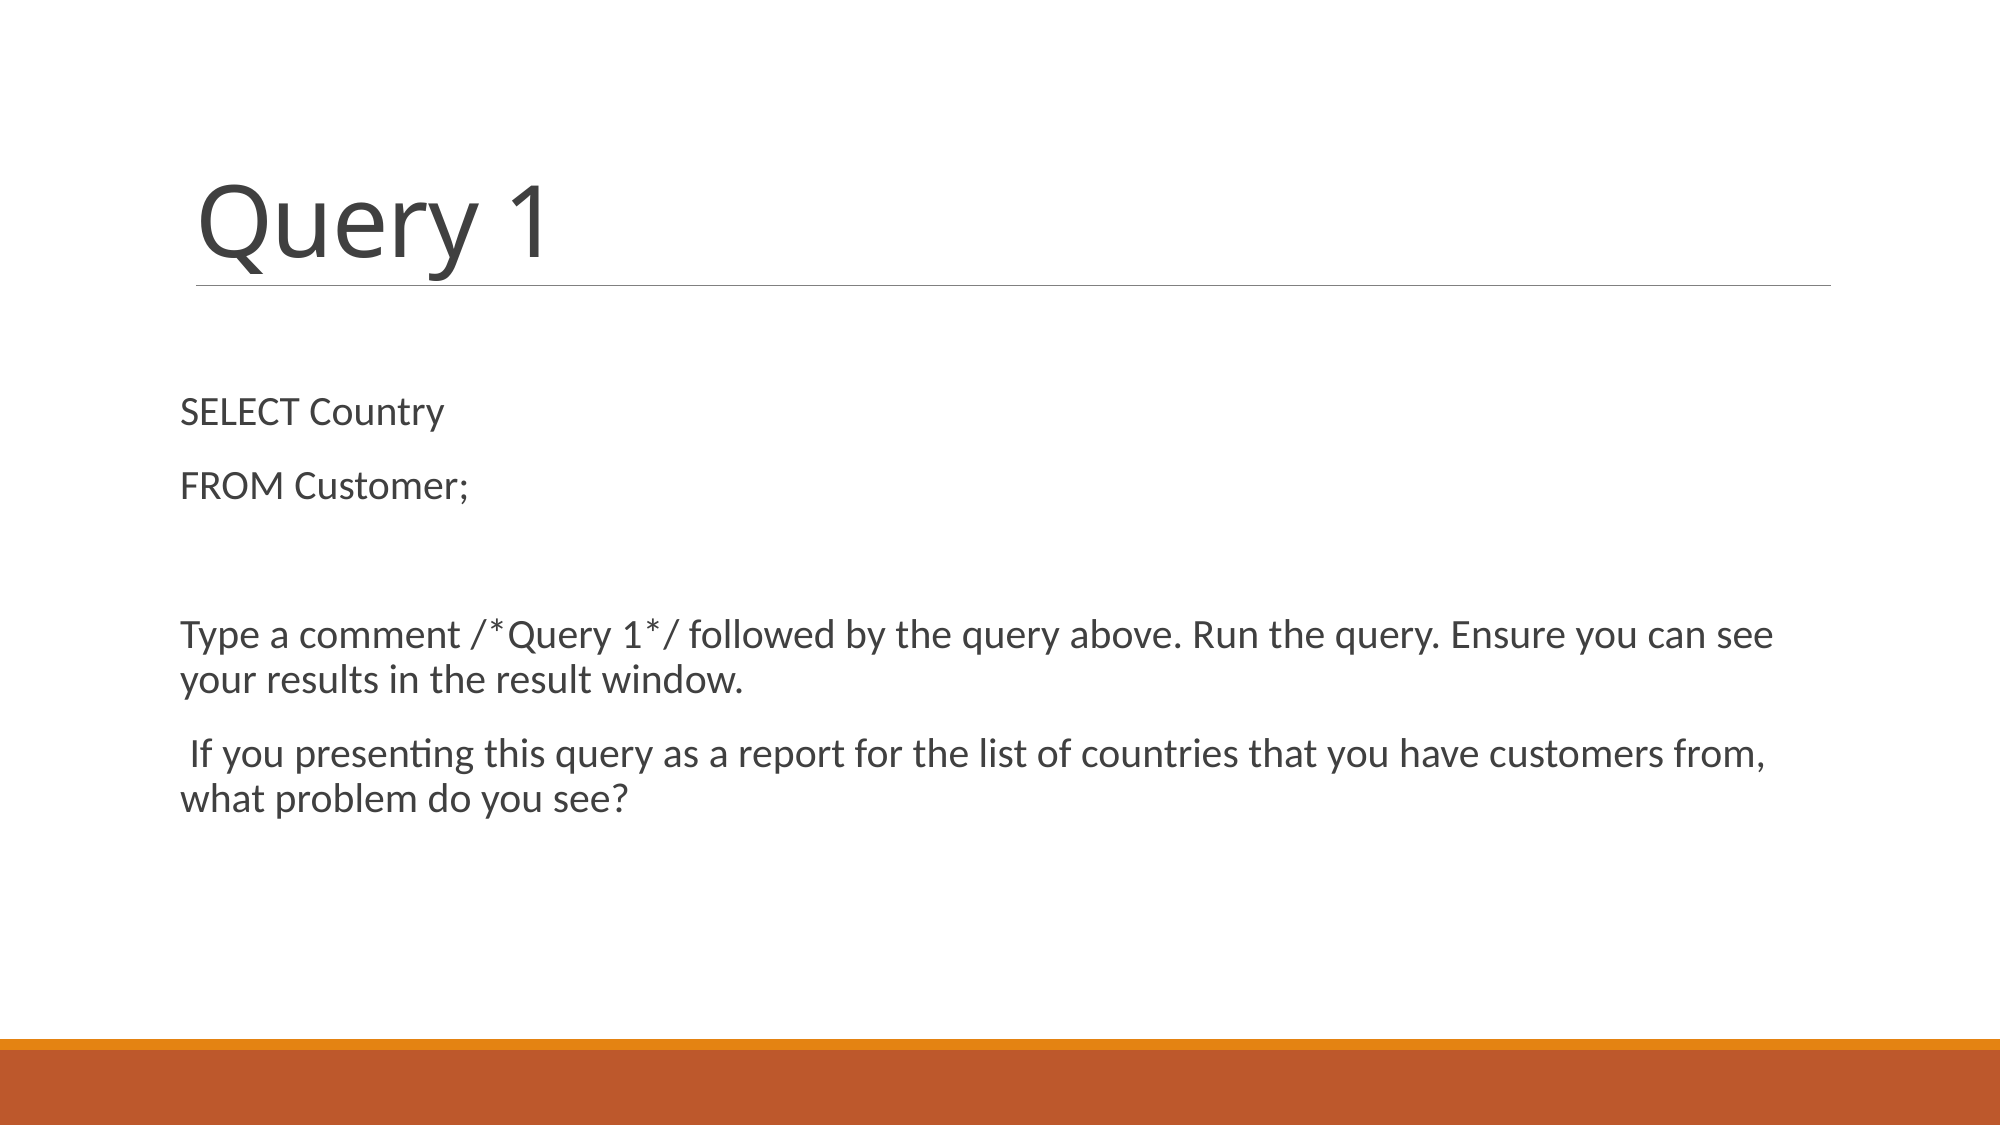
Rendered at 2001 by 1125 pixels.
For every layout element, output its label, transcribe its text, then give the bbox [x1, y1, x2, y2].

list SELECT Country FROM Customer; Type a comment /*Query 1*/ followed by the query above. Run the query. Ensure you can see your results in the result window. If you presenting this query as a report for the list of countries that you have customers from, what problem do you see? [180, 302, 1830, 963]
title Query 1 [180, 47, 1830, 285]
